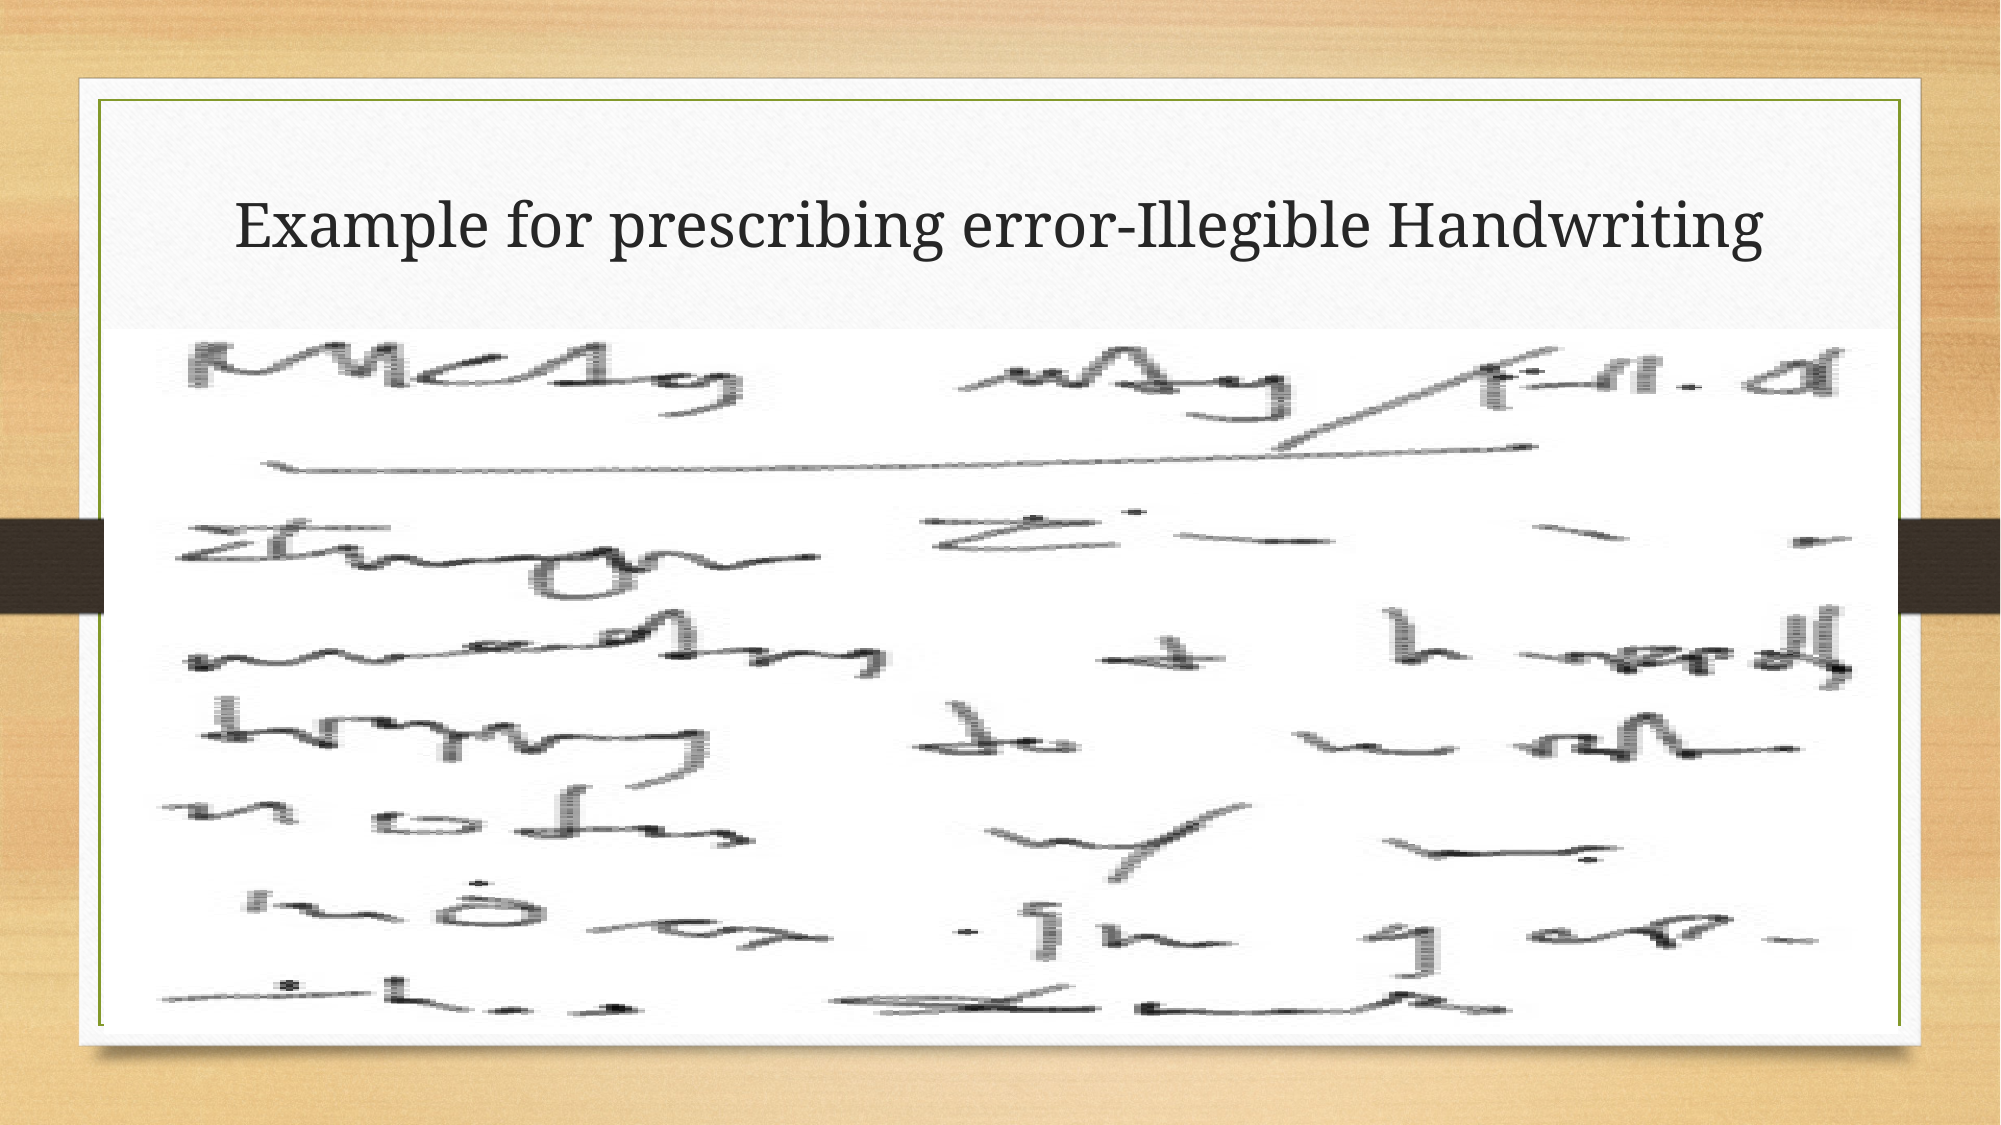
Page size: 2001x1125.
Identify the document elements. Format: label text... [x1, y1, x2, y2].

title Example for prescribing error-Illegible Handwriting [212, 161, 1788, 328]
picture [0, 0, 2001, 1125]
